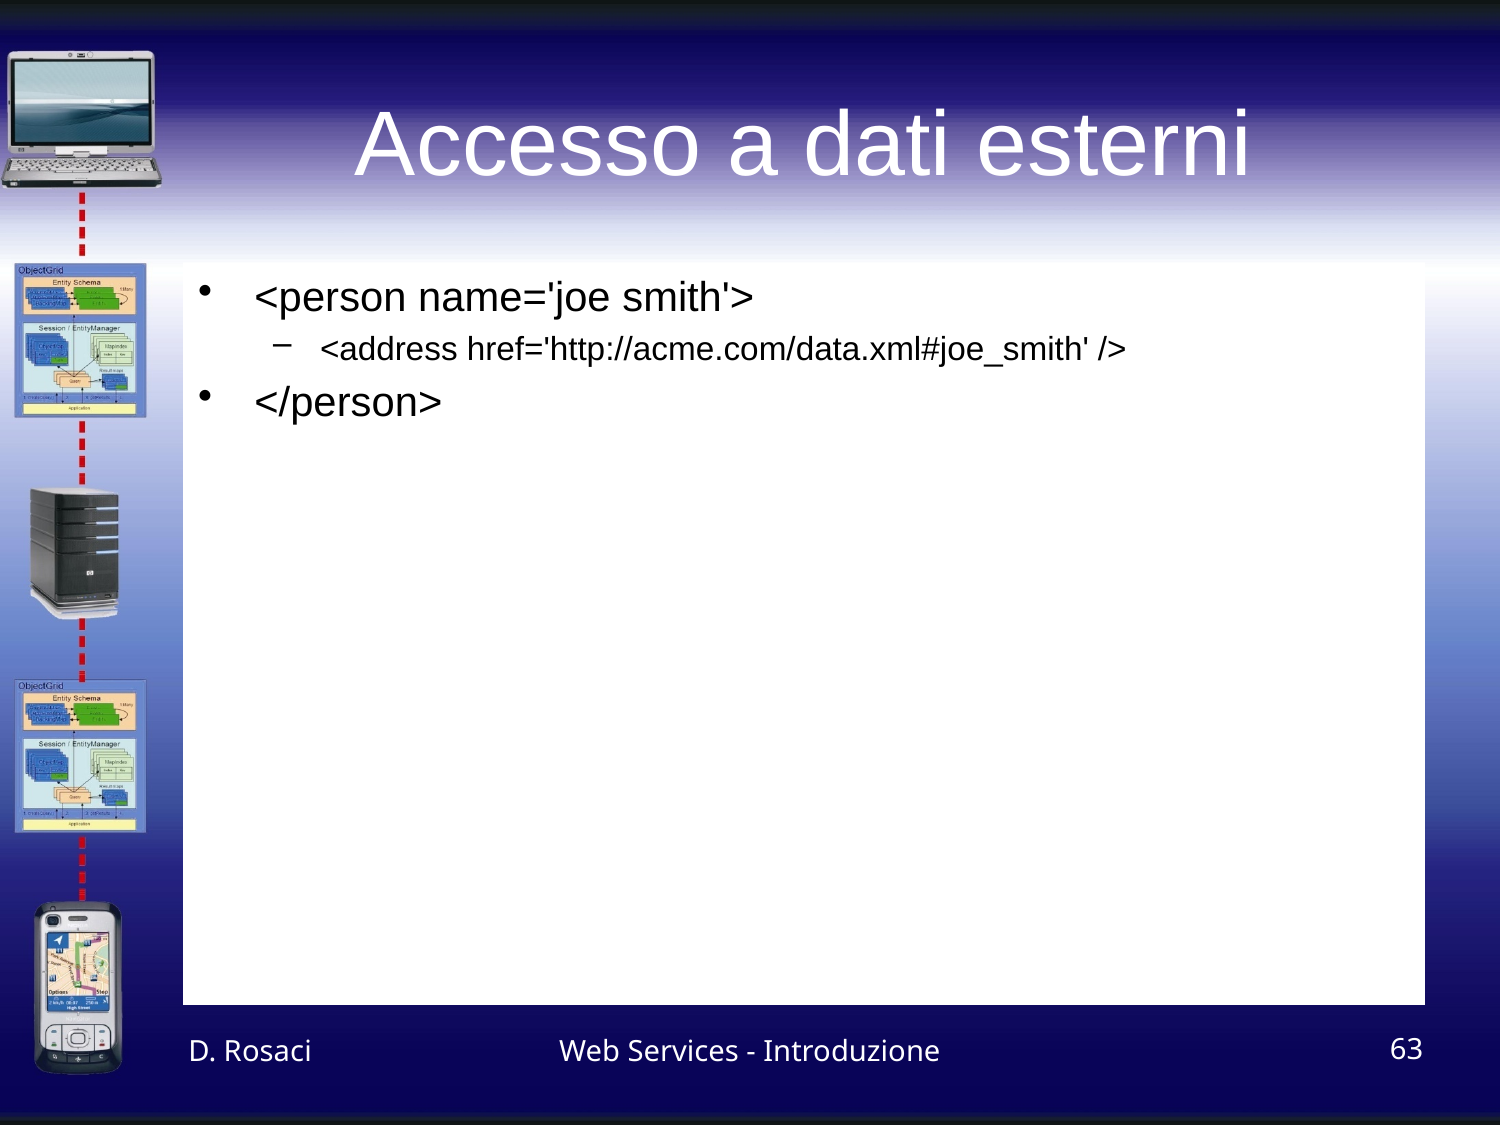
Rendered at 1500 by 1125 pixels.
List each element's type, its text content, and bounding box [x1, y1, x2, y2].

slide_number D. Rosaci [74, 1024, 426, 1103]
title Accesso a dati esterni [182, 44, 1426, 233]
picture [0, 0, 1500, 1125]
footer Web Services - Introduzione [512, 1024, 988, 1103]
list <person name='joe smith'> <address href='http://acme.com/data.xml#joe_smith' /> </person> [182, 262, 1426, 1006]
